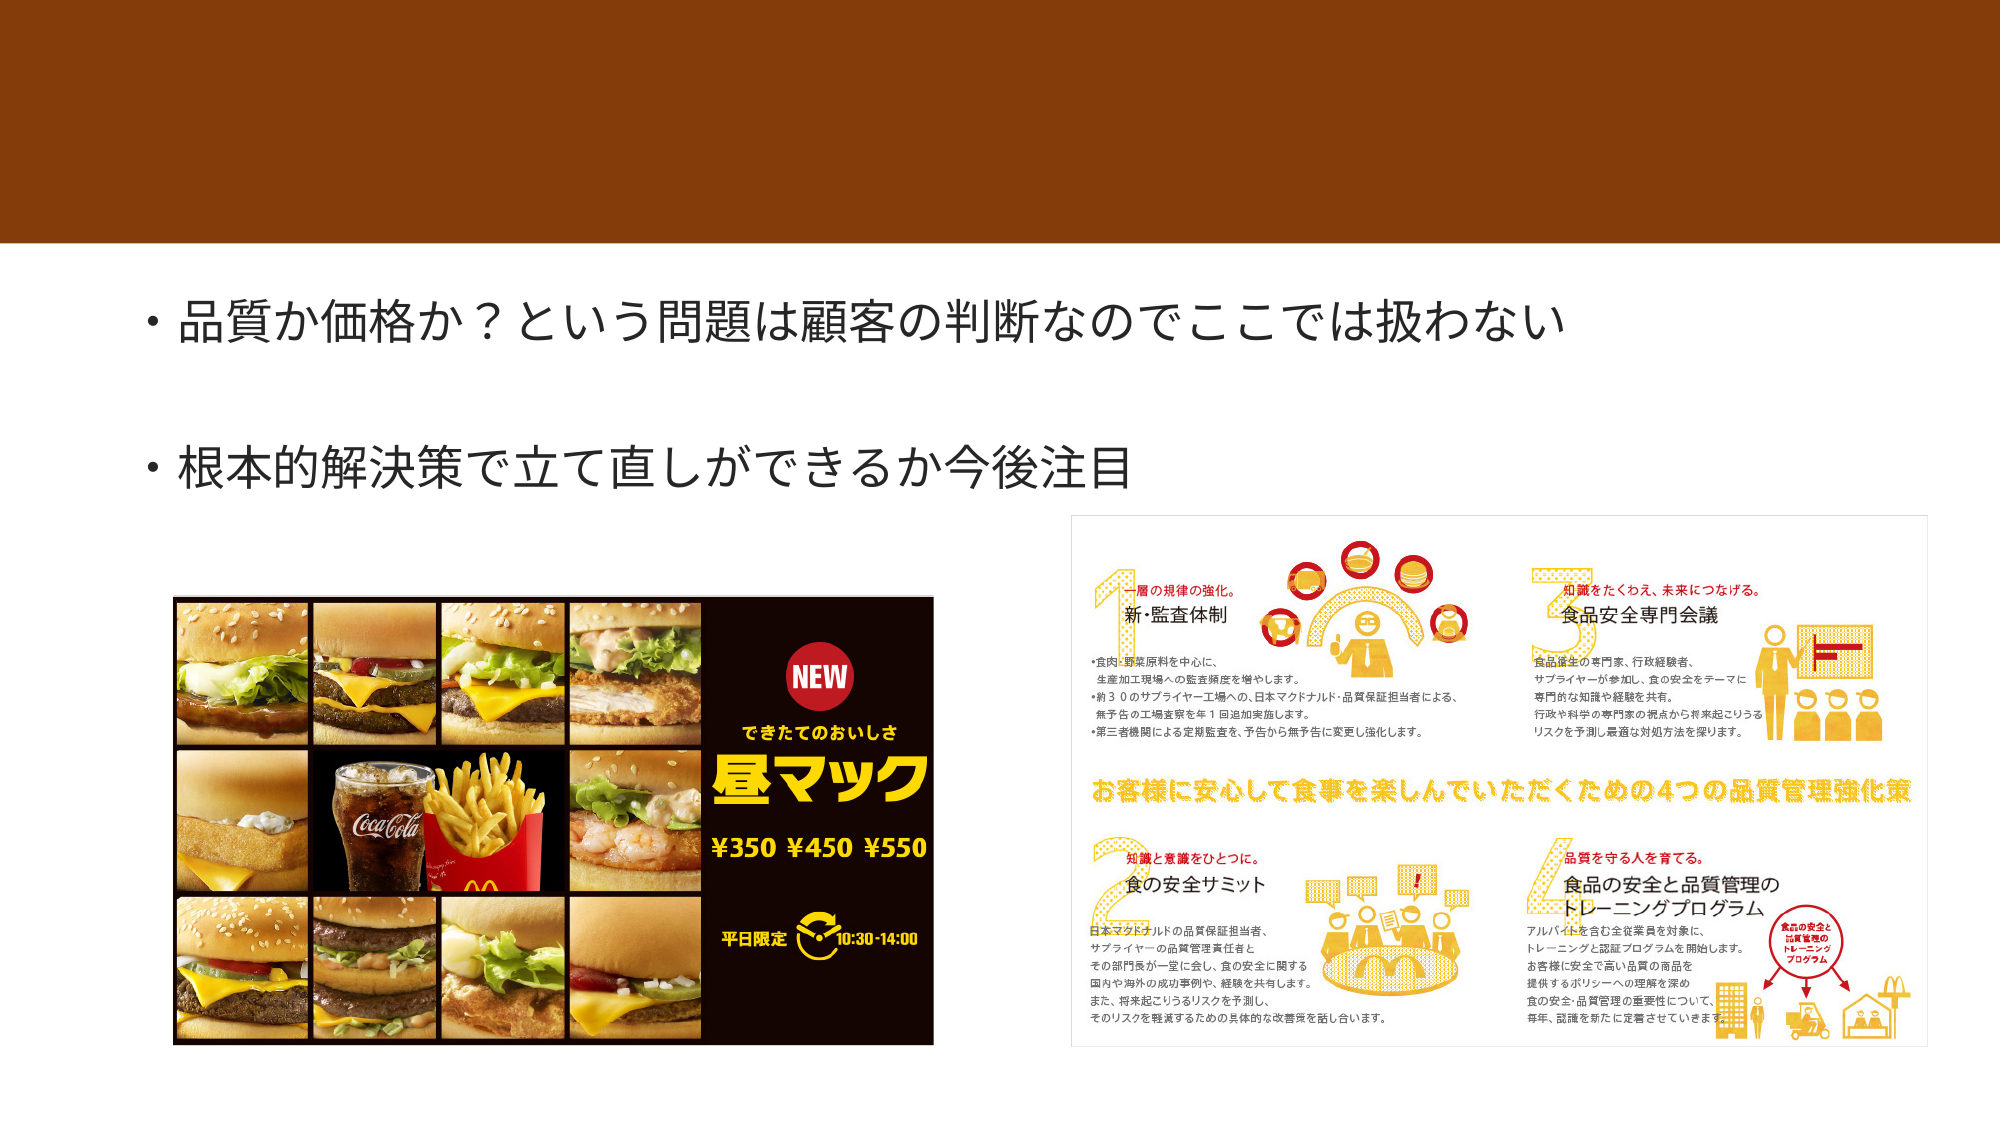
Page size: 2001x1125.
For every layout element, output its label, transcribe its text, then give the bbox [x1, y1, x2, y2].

picture [1071, 515, 1928, 1047]
title [0, 0, 2000, 244]
picture [173, 595, 934, 1046]
list ・品質か価格か？という問題は顧客の判断なのでここでは扱わない ・根本的解決策で立て直しができるか今後注目 [114, 290, 1886, 1047]
